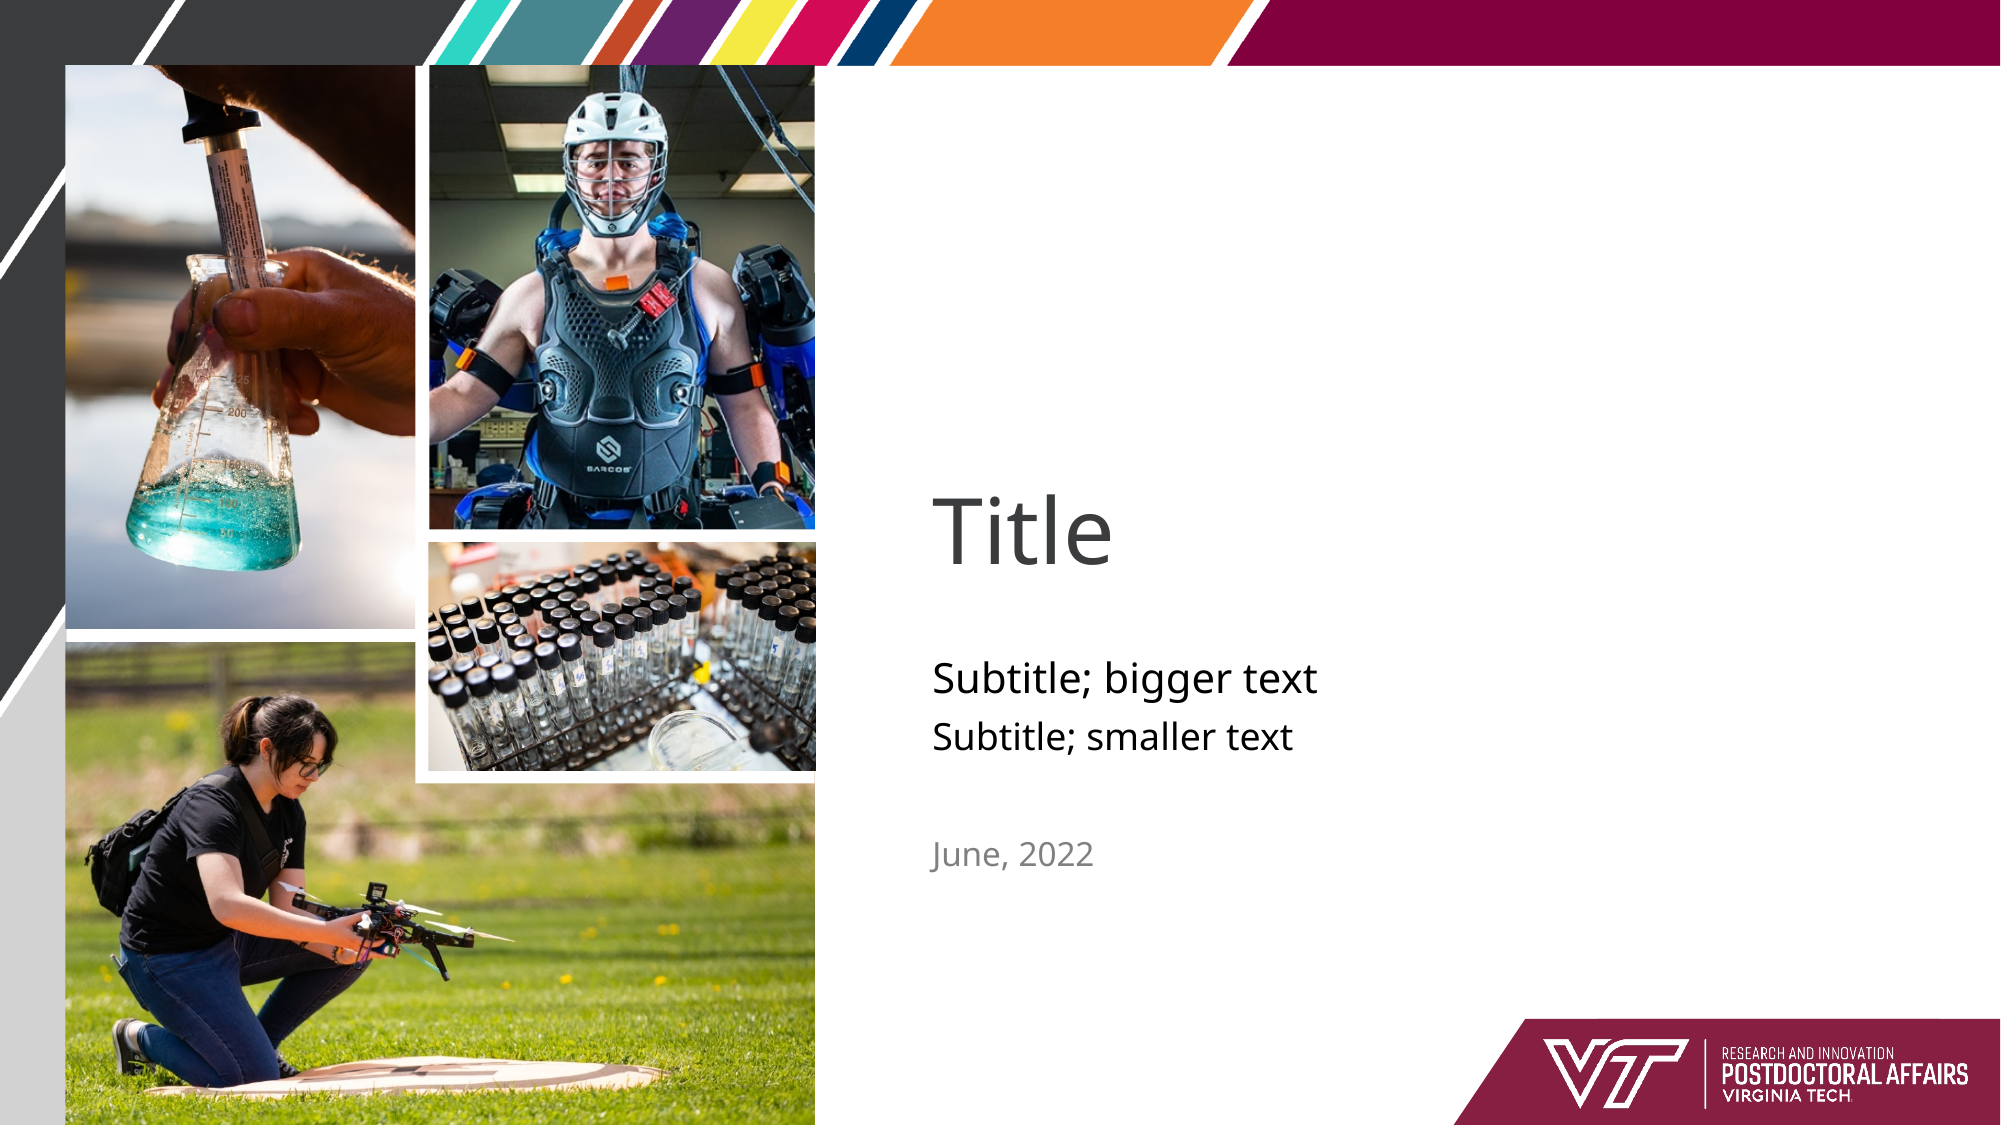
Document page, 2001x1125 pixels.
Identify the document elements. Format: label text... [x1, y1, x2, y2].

title Title [932, 118, 1913, 583]
picture [0, 0, 2001, 1125]
picture [1543, 1039, 1968, 1109]
subtitle Subtitle; bigger text Subtitle; smaller text [932, 645, 1942, 749]
list June, 2022 [932, 812, 1820, 873]
